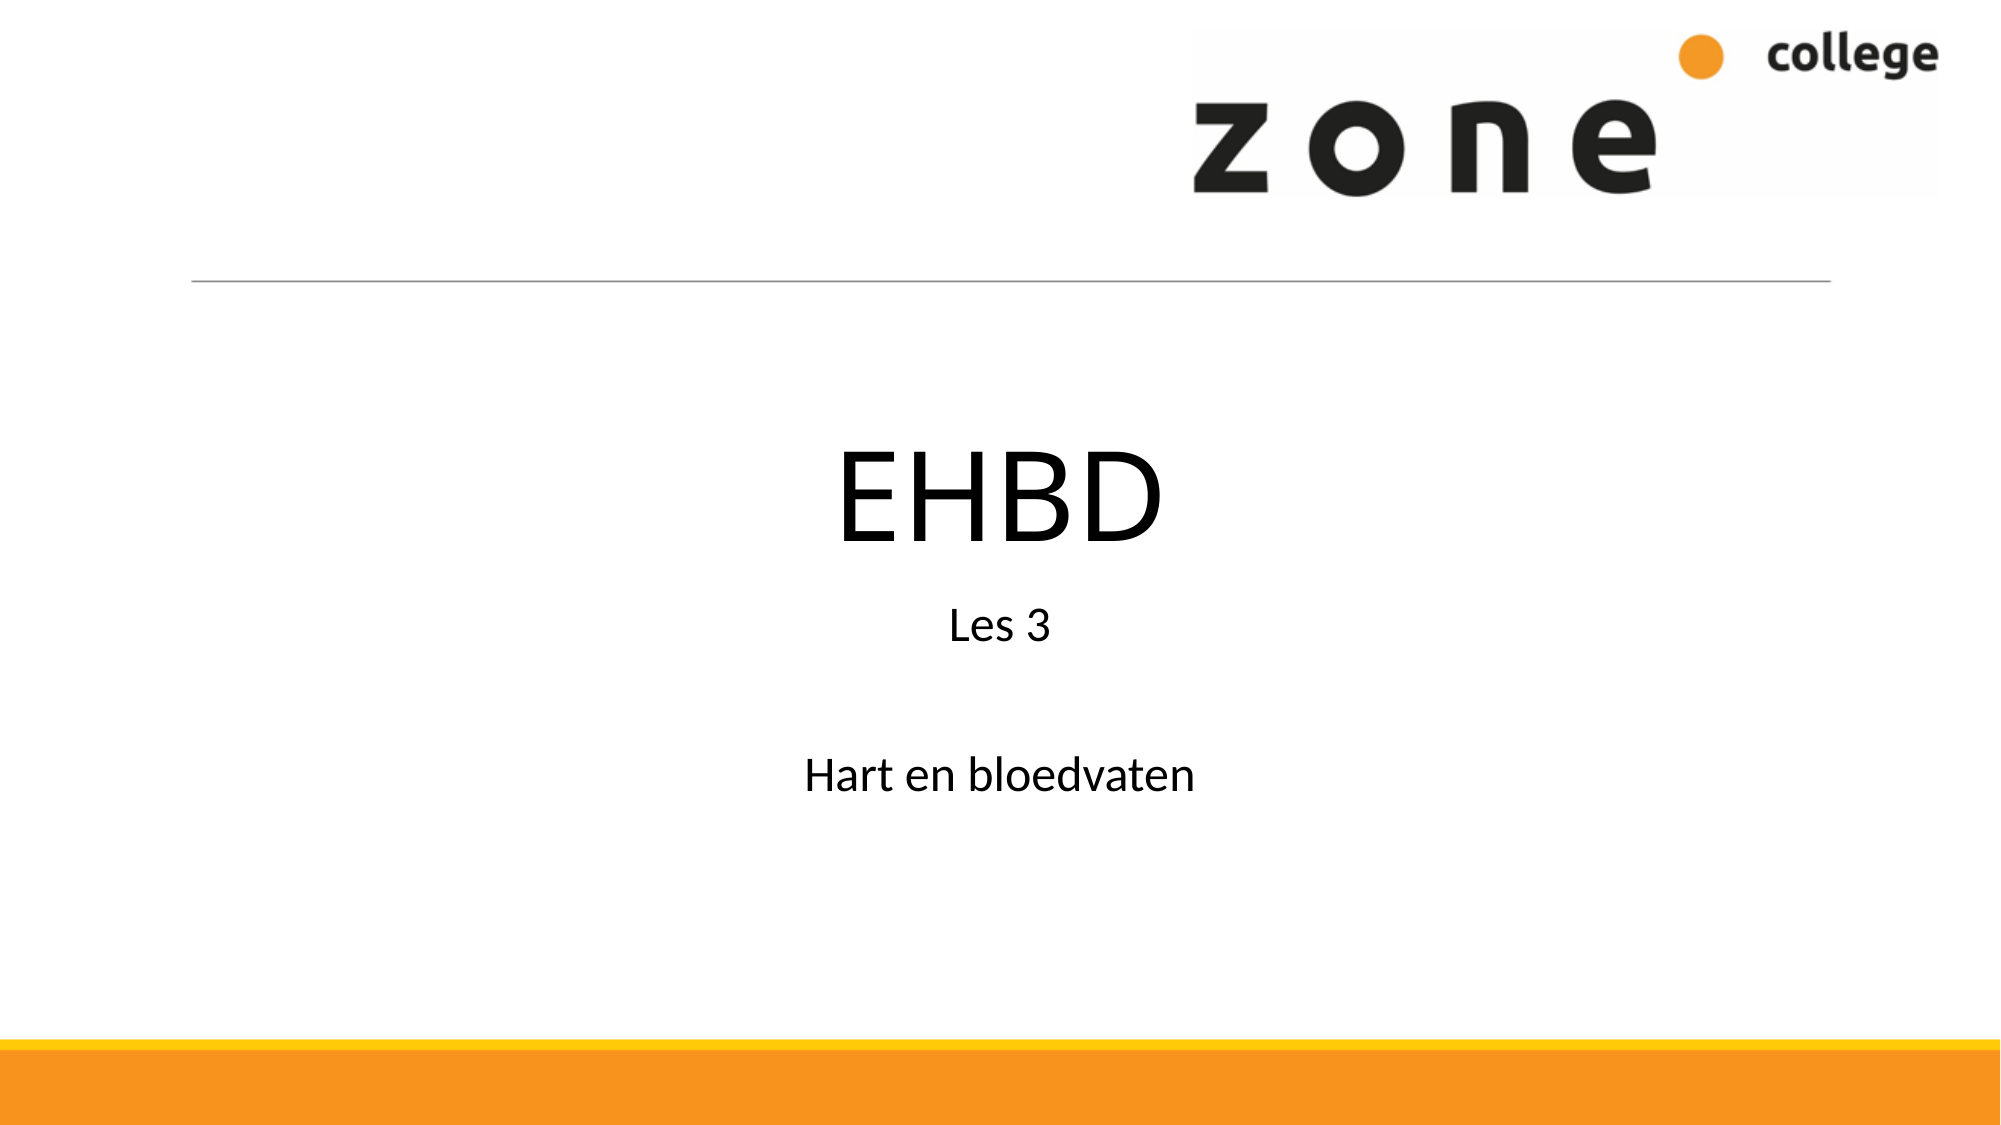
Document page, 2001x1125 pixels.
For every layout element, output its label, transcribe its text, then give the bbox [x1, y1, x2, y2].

title EHBD [249, 184, 1750, 576]
subtitle Les 3 Hart en bloedvaten [249, 590, 1750, 863]
picture [0, 0, 2001, 1125]
